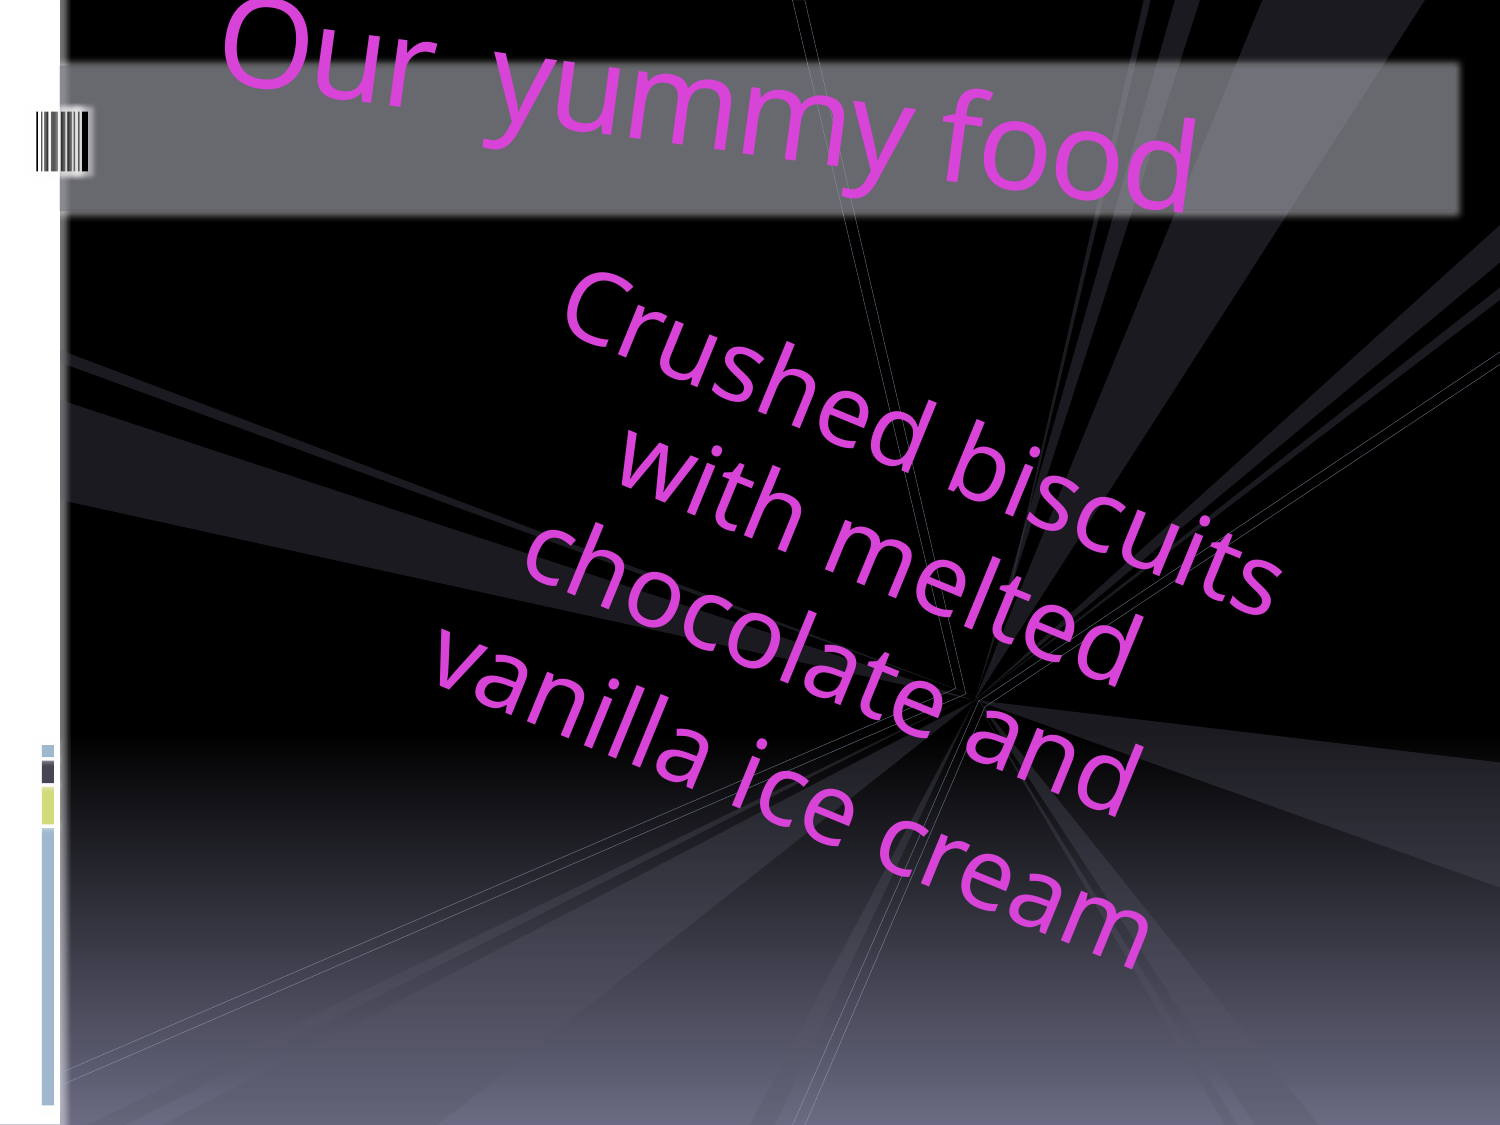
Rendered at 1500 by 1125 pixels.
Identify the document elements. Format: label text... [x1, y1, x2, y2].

list Crushed biscuits with melted chocolate and vanilla ice cream [230, 205, 1424, 1125]
title Our yummy food [185, 0, 1480, 340]
